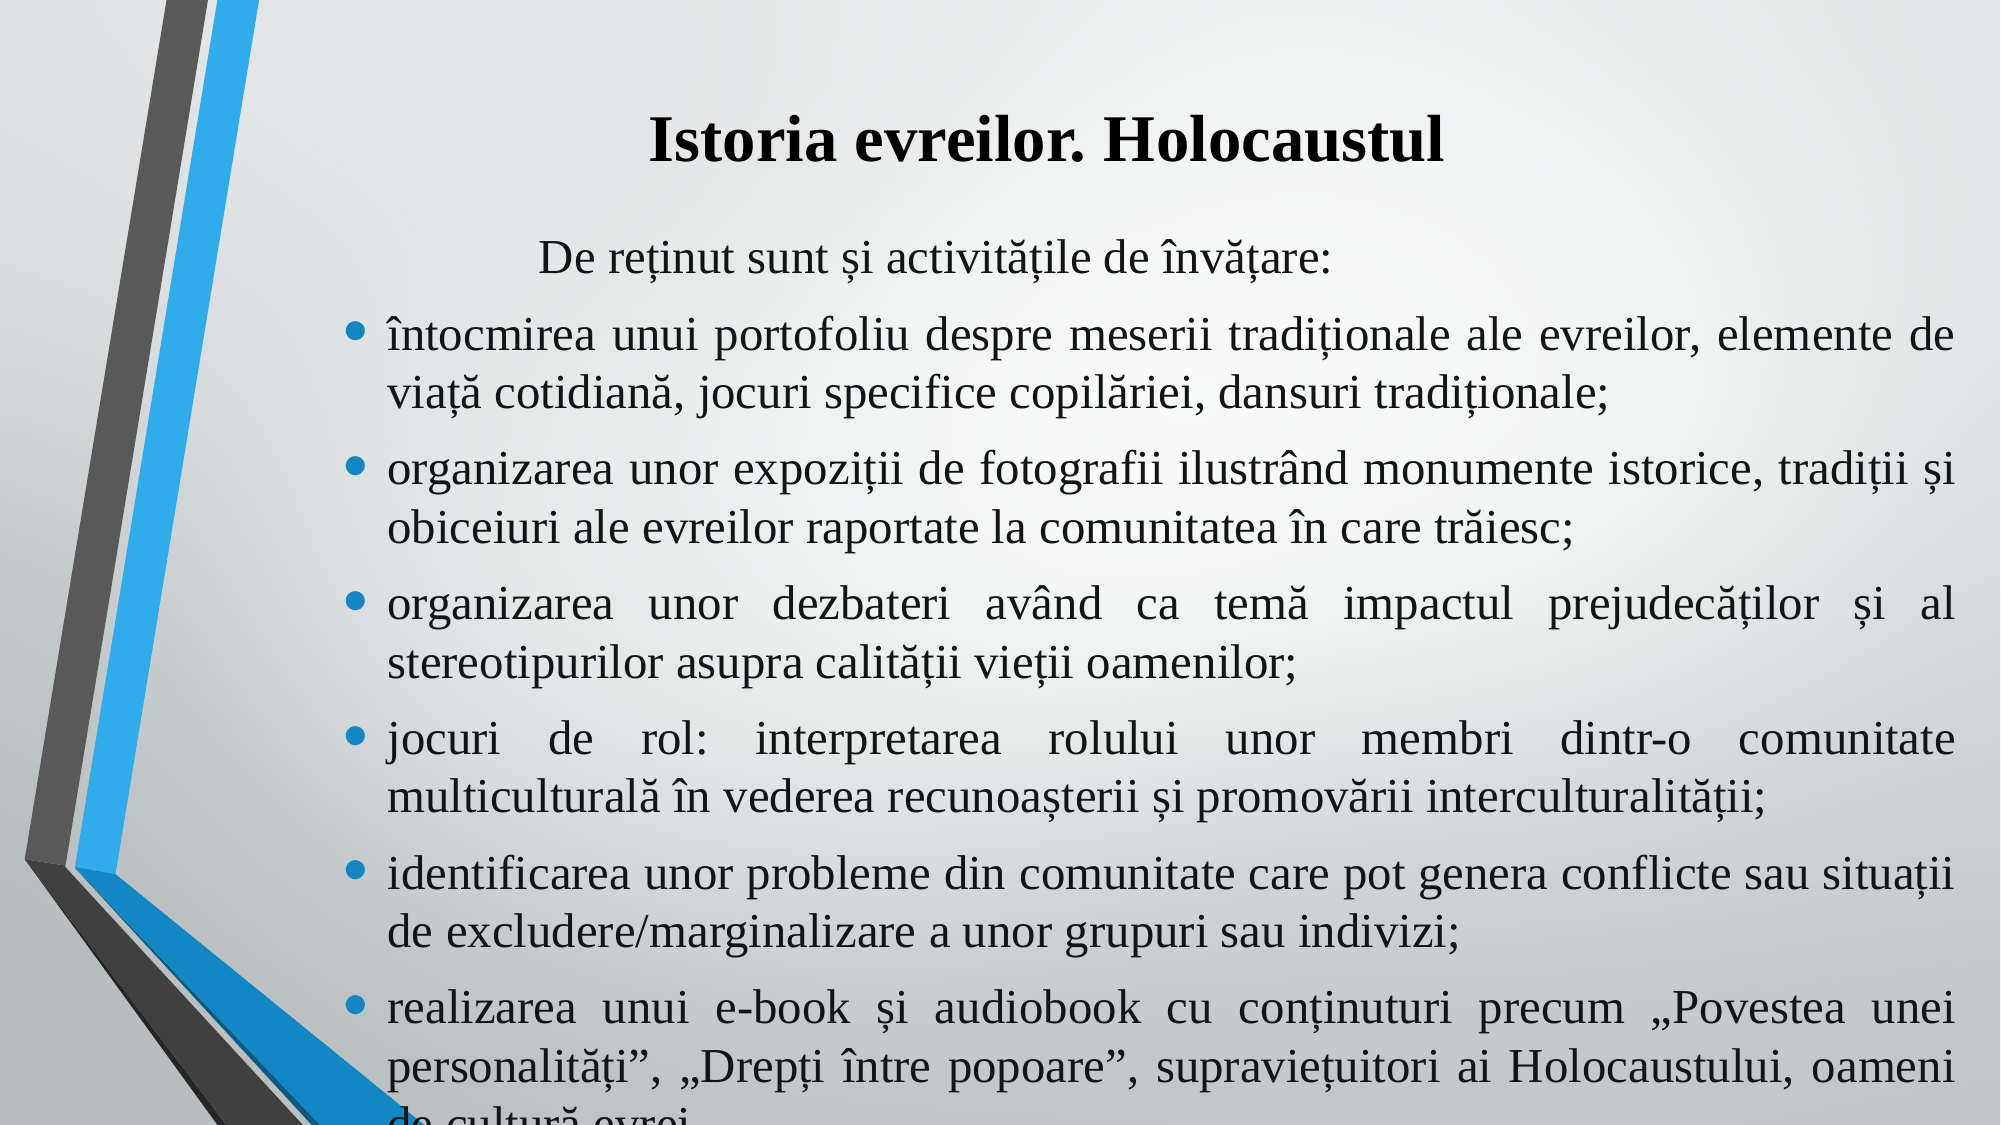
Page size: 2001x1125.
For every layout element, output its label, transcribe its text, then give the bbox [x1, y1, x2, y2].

list De reținut sunt și activitățile de învățare: întocmirea unui portofoliu despre meserii tradiționale ale evreilor, elemente de viață cotidiană, jocuri specifice copilăriei, dansuri tradiționale; organizarea unor expoziții de fotografii ilustrând monumente istorice, tradiții și obiceiuri ale evreilor raportate la comunitatea în care trăiesc; organizarea unor dezbateri având ca temă impactul prejudecăților și al stereotipurilor asupra calității vieții oamenilor; jocuri de rol: interpretarea rolului unor membri dintr-o comunitate multiculturală în vederea recunoașterii și promovării interculturalității; identificarea unor probleme din comunitate care pot genera conflicte sau situații de excludere/marginalizare a unor grupuri sau indivizi; realizarea unui e-book și audiobook cu conținuturi precum „Povestea unei personalități”, „Drepți între popoare”, supraviețuitori ai Holocaustului, oameni de cultură evrei. [328, 217, 1973, 1125]
text_box Istoria evreilor. Holocaustul [633, 86, 1635, 182]
